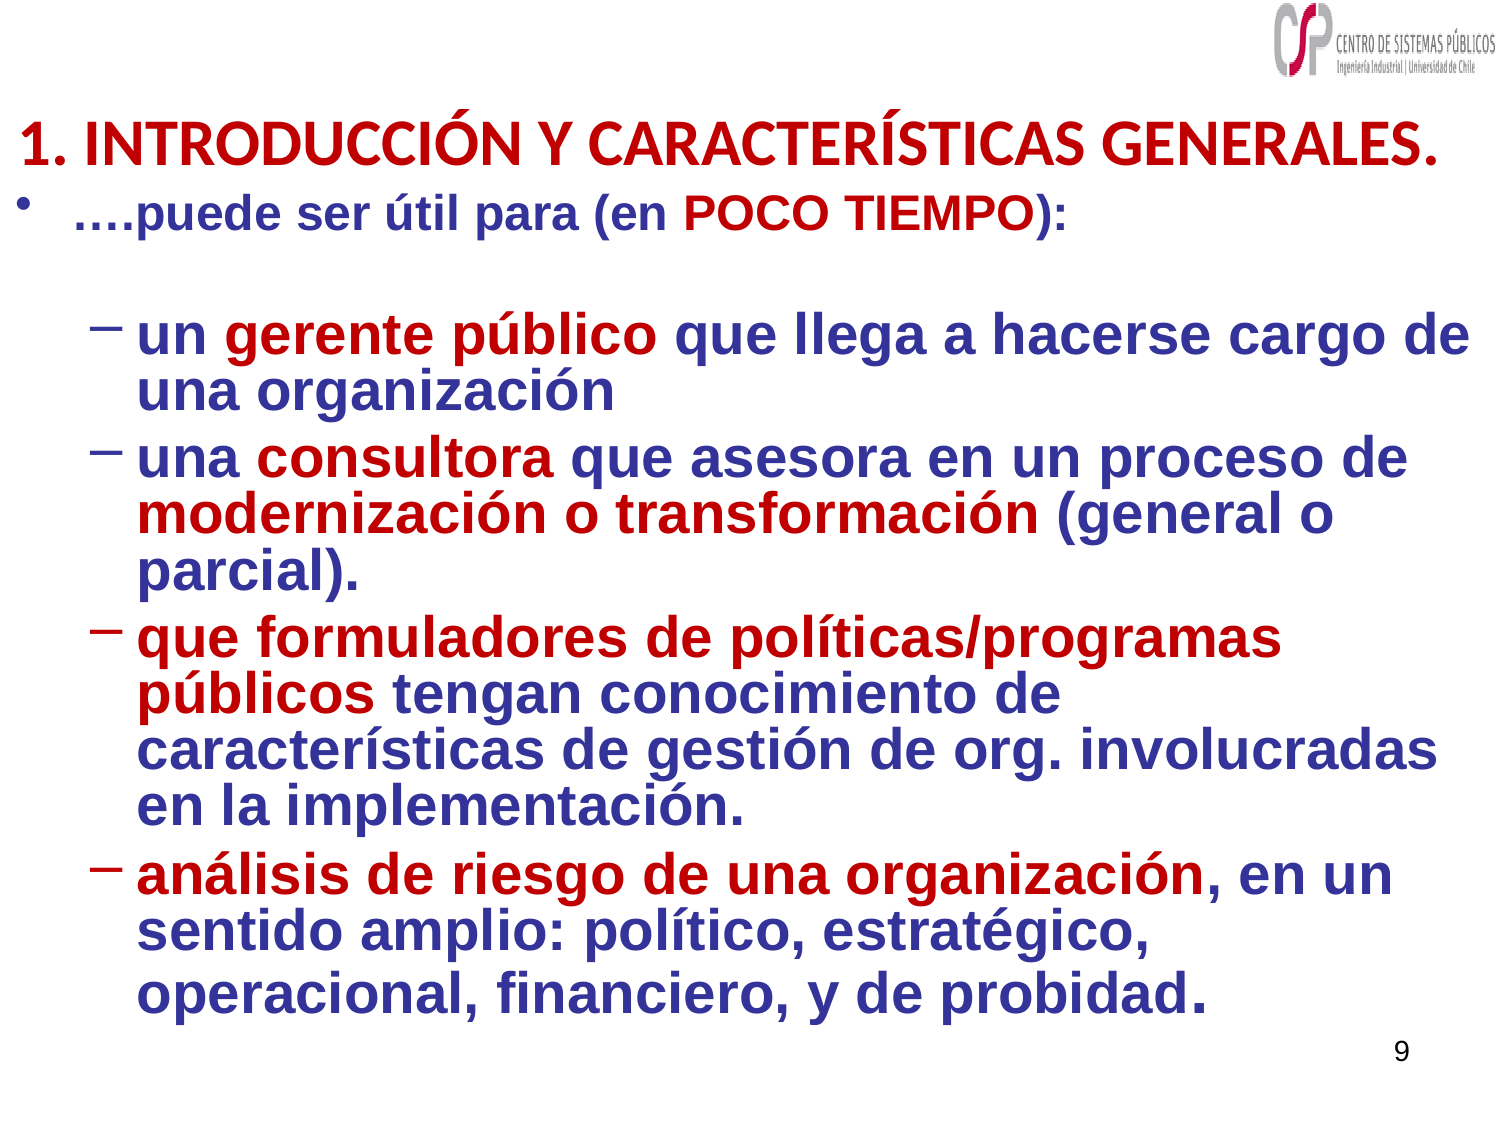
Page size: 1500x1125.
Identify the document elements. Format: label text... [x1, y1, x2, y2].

picture [1269, 0, 1500, 82]
title 1. INTRODUCCIÓN Y CARACTERÍSTICAS GENERALES. [0, 44, 1459, 184]
slide_number 9 [1074, 1024, 1426, 1103]
list ….puede ser útil para (en POCO TIEMPO): un gerente público que llega a hacerse cargo de una organización una consultora que asesora en un proceso de modernización o transformación (general o parcial). que formuladores de políticas/programas públicos tengan conocimiento de características de gestión de org. involucradas en la implementación. análisis de riesgo de una organización, en un sentido amplio: político, estratégico, operacional, financiero, y de probidad. [0, 184, 1500, 1095]
